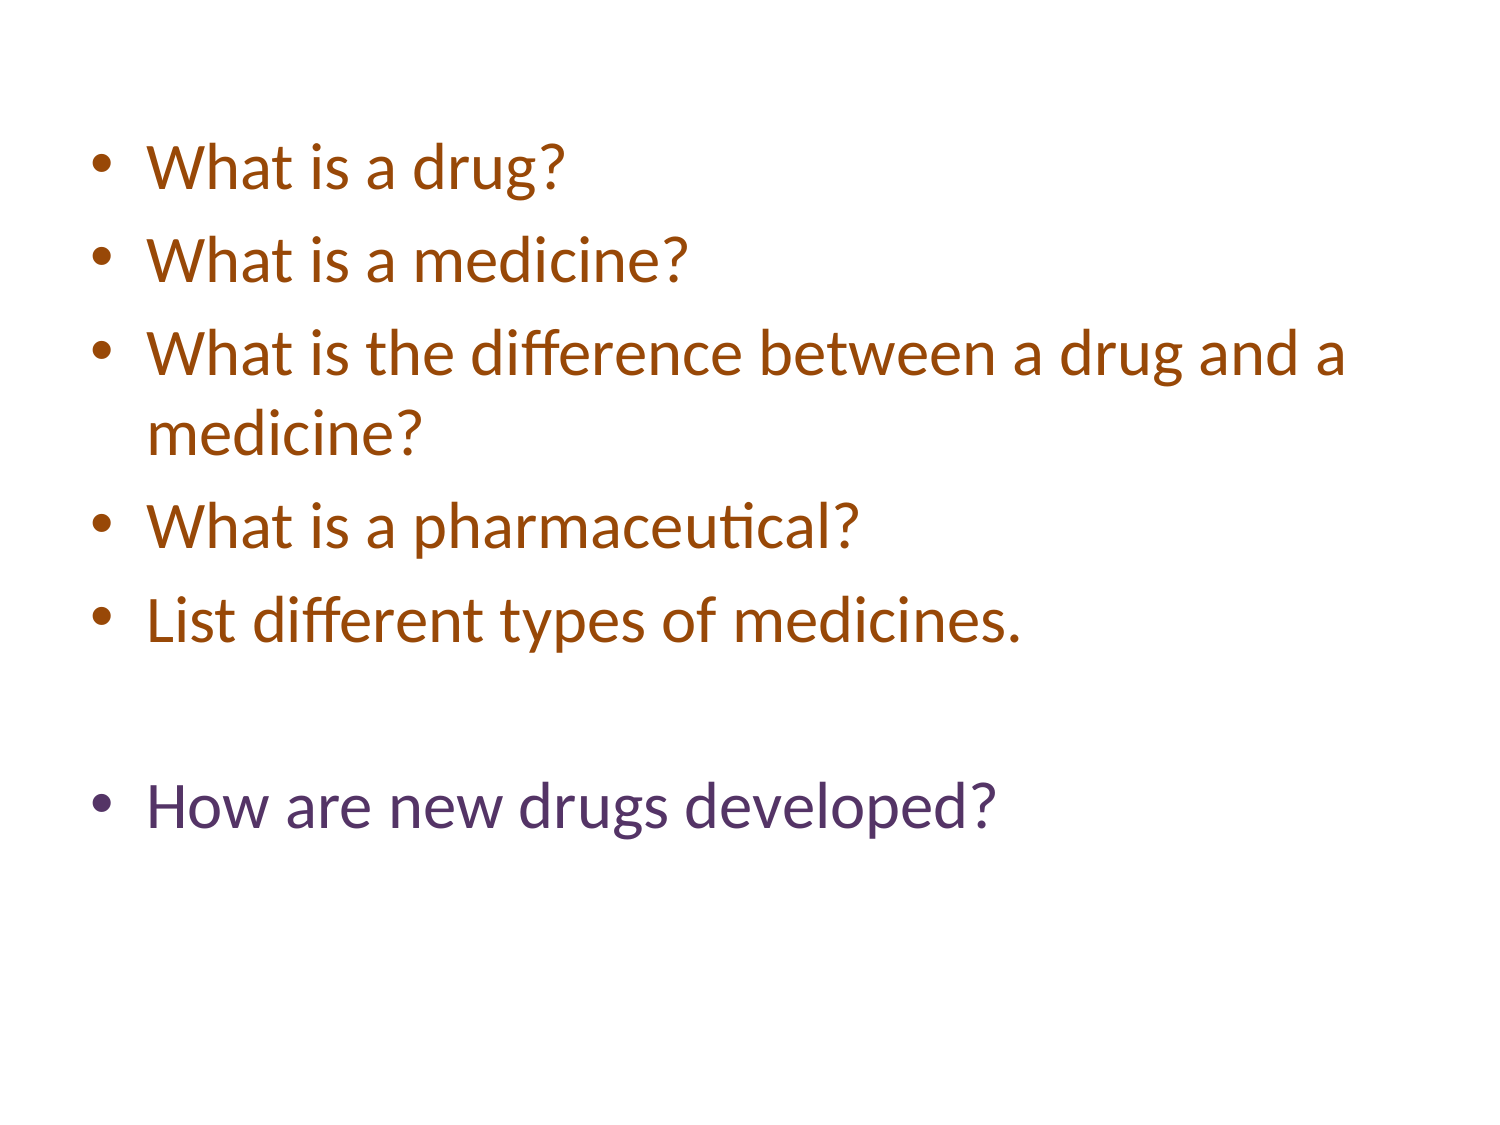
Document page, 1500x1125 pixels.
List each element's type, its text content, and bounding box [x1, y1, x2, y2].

list What is a drug? What is a medicine? What is the difference between a drug and a medicine? What is a pharmaceutical? List different types of medicines. How are new drugs developed? [75, 114, 1425, 1021]
